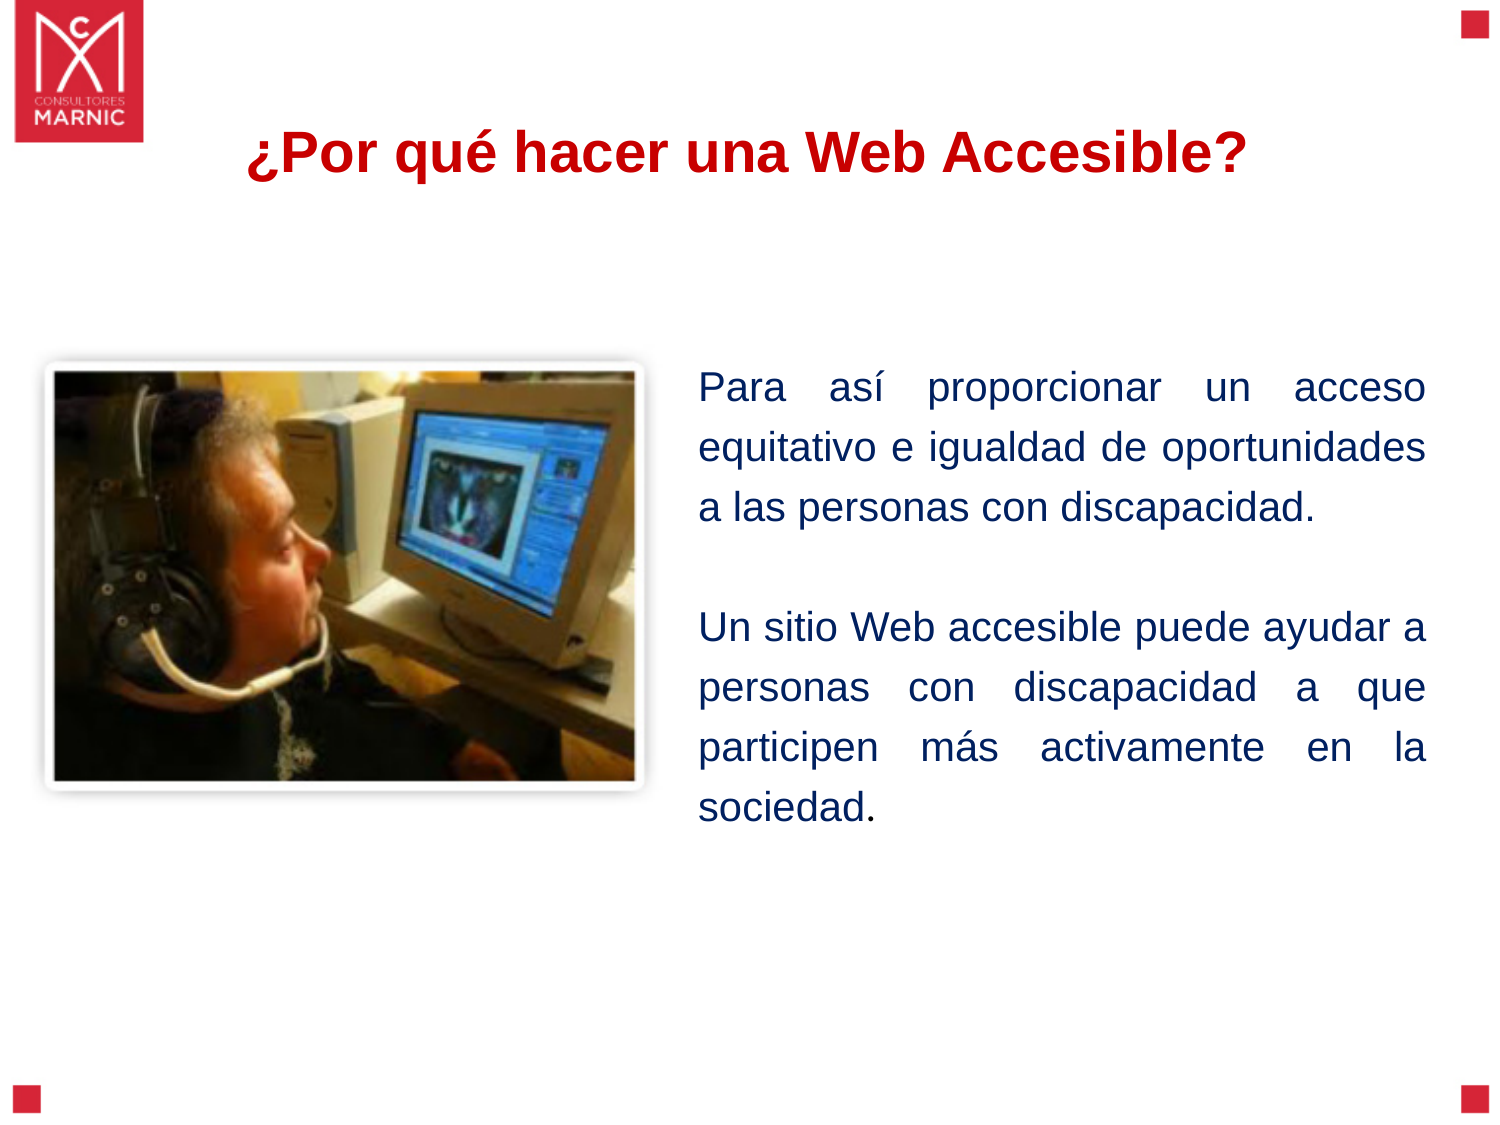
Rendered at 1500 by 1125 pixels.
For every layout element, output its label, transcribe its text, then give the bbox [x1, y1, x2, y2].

picture [0, 0, 1500, 1125]
text_box ¿Por qué hacer una Web Accesible? [185, 107, 1311, 192]
text_box Para así proporcionar un acceso equitativo e igualdad de oportunidades a las personas con discapacidad. Un sitio Web accesible puede ayudar a personas con discapacidad a que participen más activamente en la sociedad. [683, 342, 1442, 838]
